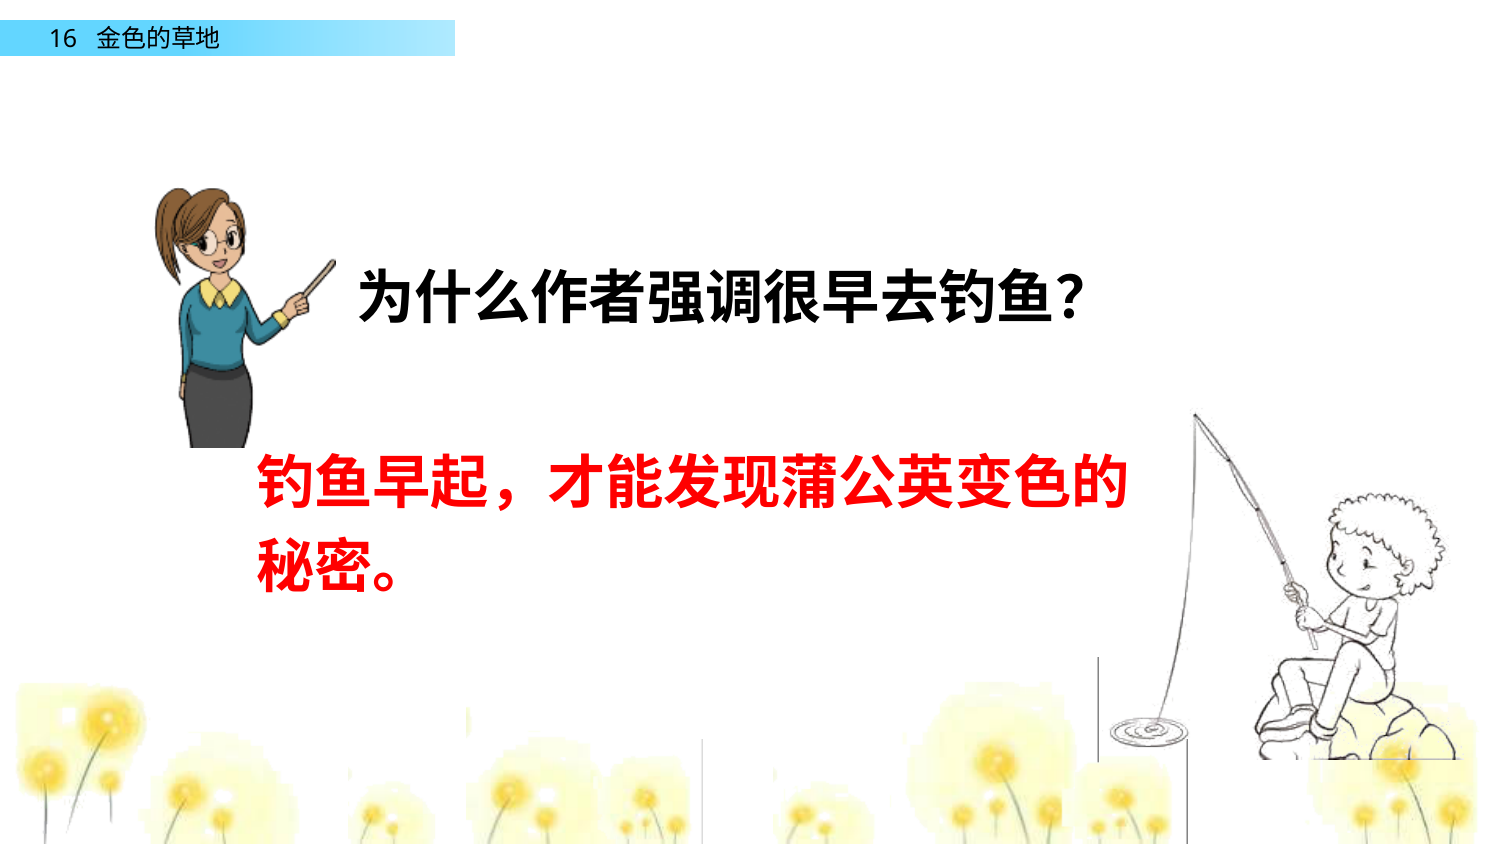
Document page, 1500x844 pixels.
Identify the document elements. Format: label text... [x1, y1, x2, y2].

picture [0, 405, 1500, 844]
text_box 钓鱼早起，才能发现蒲公英变色的秘密。 [241, 423, 1096, 607]
picture [153, 187, 336, 448]
text_box 为什么作者强调很早去钓鱼？ [341, 253, 1129, 338]
